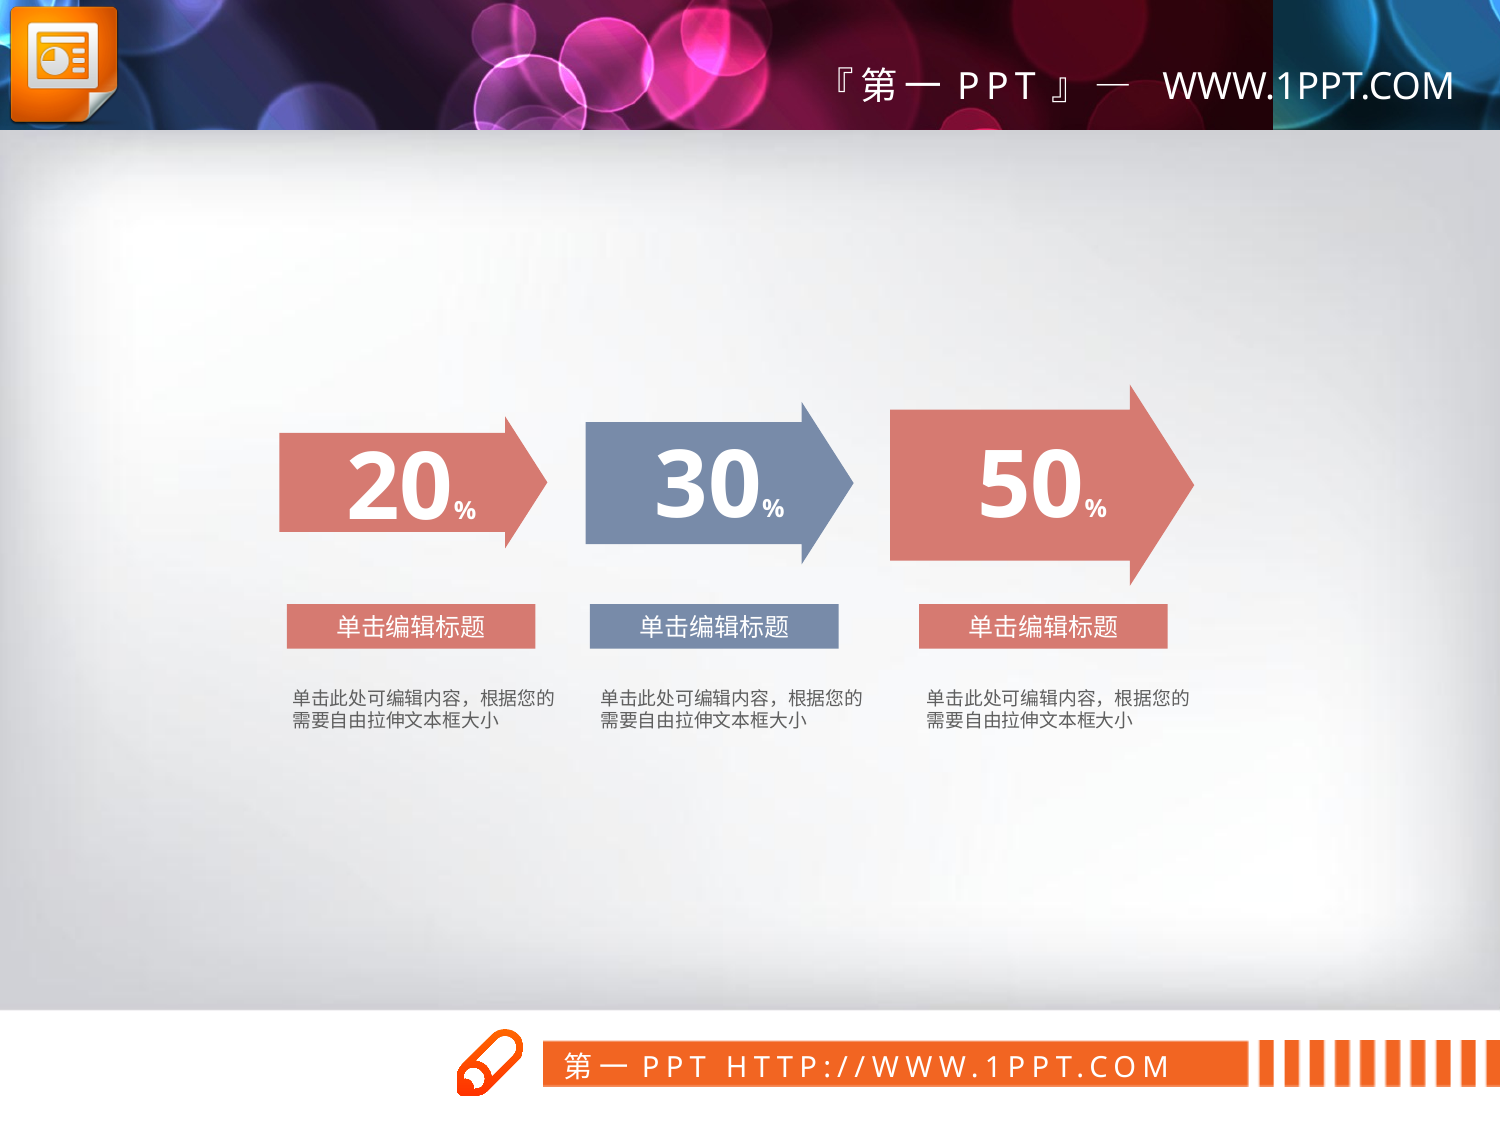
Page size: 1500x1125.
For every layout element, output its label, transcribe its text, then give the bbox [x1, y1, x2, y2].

picture [543, 1040, 1500, 1087]
text_box [585, 401, 854, 565]
picture [0, 0, 1500, 1012]
text_box 单击此处可编辑内容，根据您的需要自由拉伸文本框大小 [277, 679, 582, 739]
text_box 30% [639, 416, 800, 544]
text_box [491, 416, 548, 549]
text_box [279, 432, 331, 532]
text_box 20% [331, 418, 491, 546]
text_box 单击编辑标题 [589, 604, 839, 649]
text_box 单击编辑标题 [919, 604, 1168, 649]
text_box [890, 384, 1195, 586]
text_box 单击编辑标题 [286, 604, 536, 649]
text_box 单击此处可编辑内容，根据您的需要自由拉伸文本框大小 [912, 679, 1217, 739]
text_box 50% [962, 416, 1122, 544]
text_box 单击此处可编辑内容，根据您的需要自由拉伸文本框大小 [585, 679, 891, 739]
